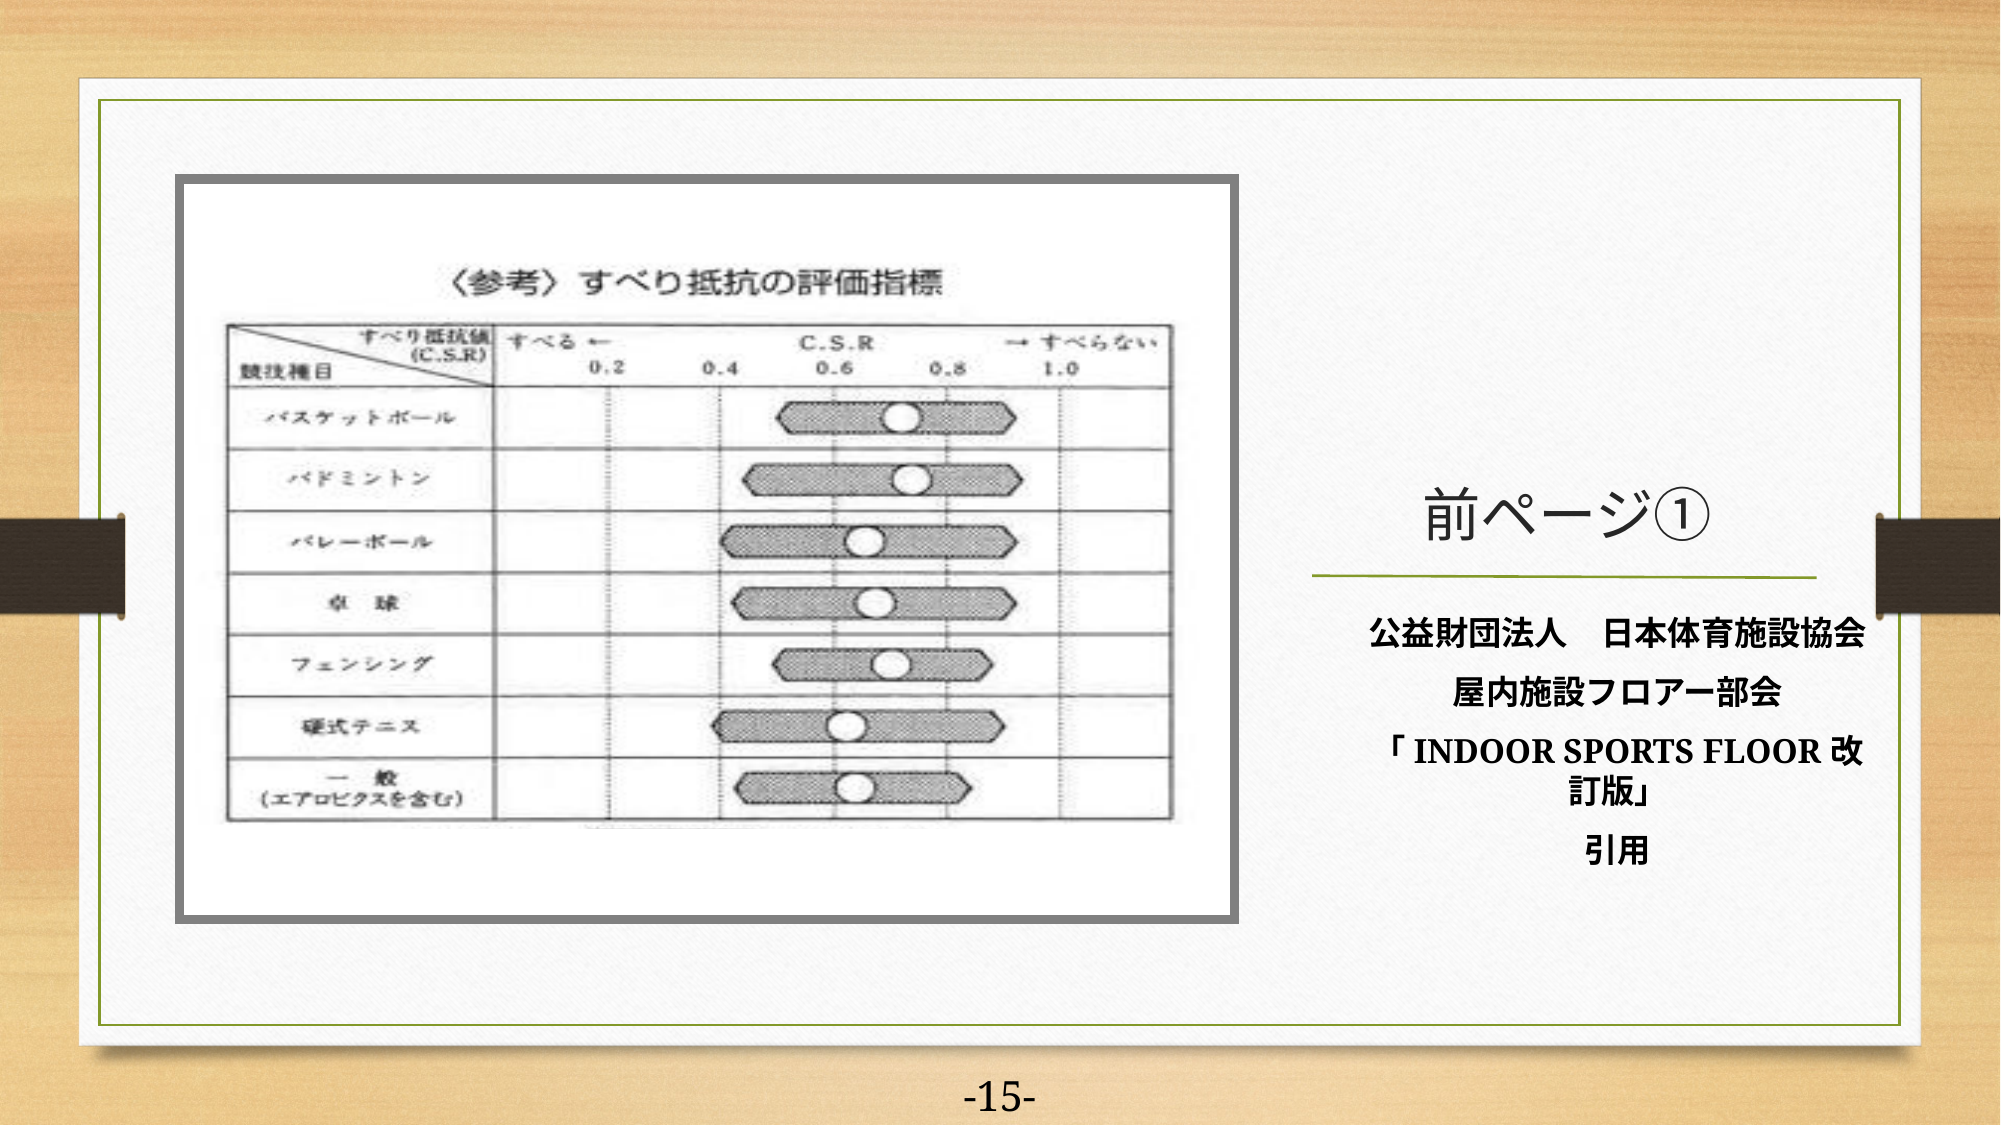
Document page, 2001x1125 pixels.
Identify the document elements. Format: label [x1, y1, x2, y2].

picture [193, 247, 1213, 829]
text_box [0, 0, 2000, 1125]
